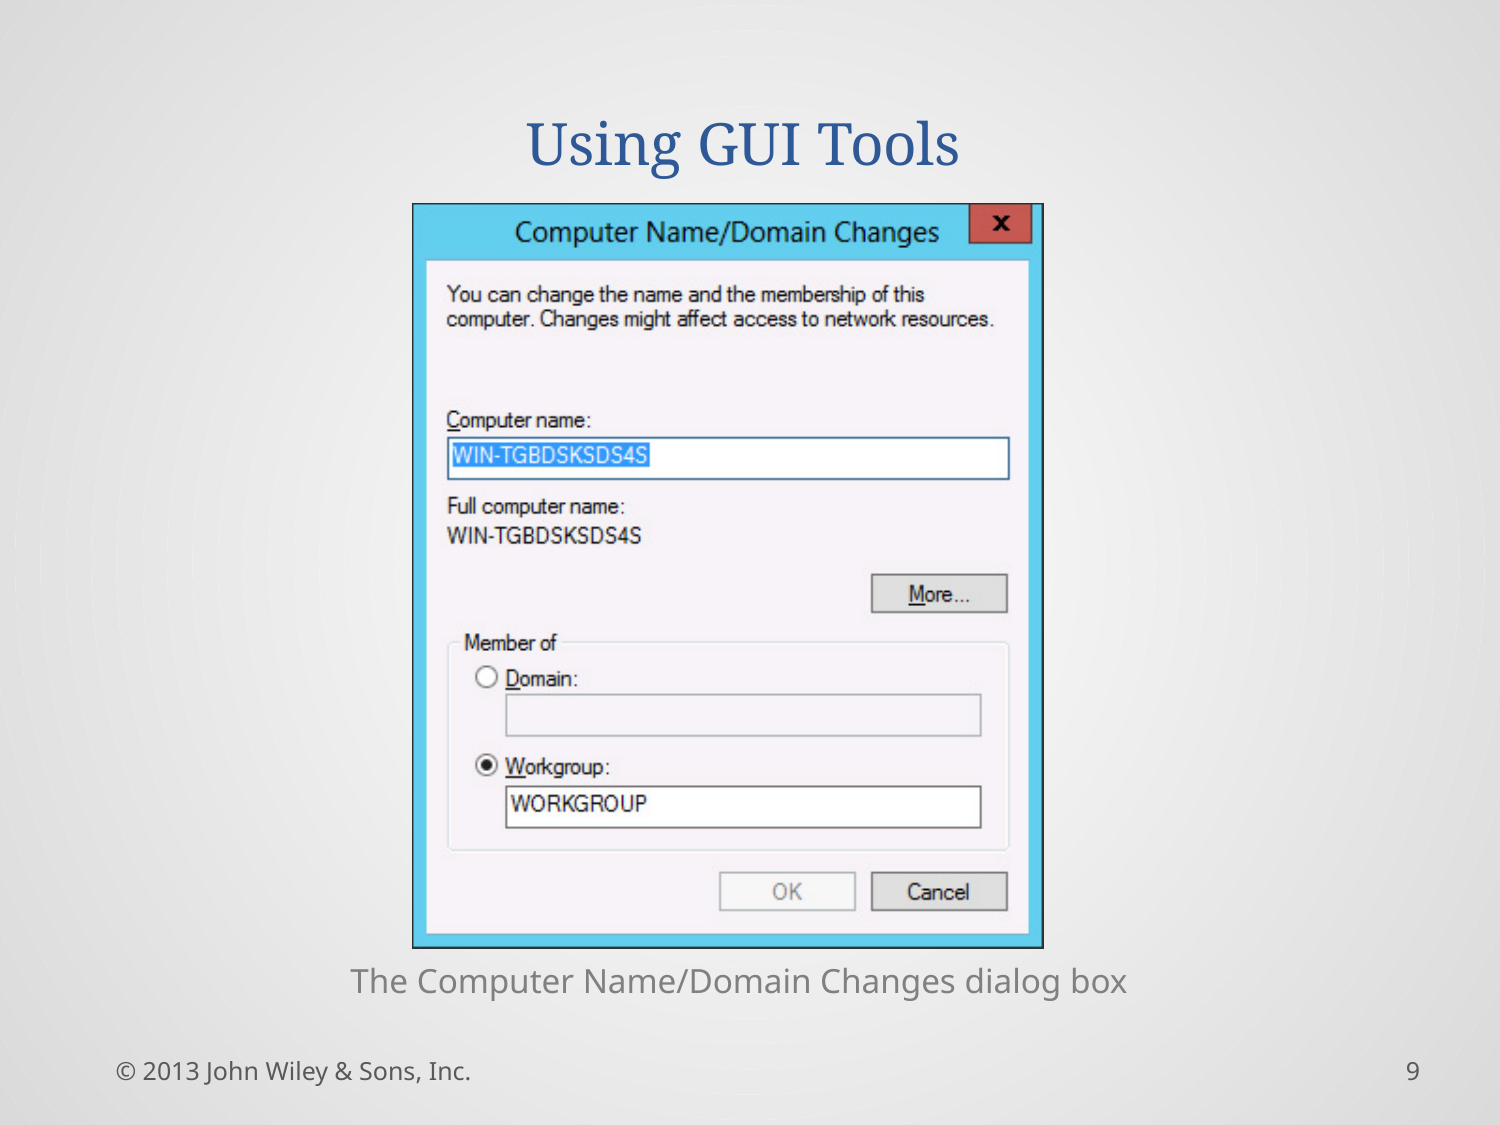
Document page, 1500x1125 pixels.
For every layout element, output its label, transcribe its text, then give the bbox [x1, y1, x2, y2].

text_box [412, 203, 1044, 1001]
title Using GUI Tools [275, 37, 1213, 185]
footer © 2013 John Wiley & Sons, Inc. [108, 1042, 576, 1103]
slide_number 9 [1401, 1042, 1494, 1103]
list The Computer Name/Domain Changes dialog box [275, 953, 1213, 1041]
